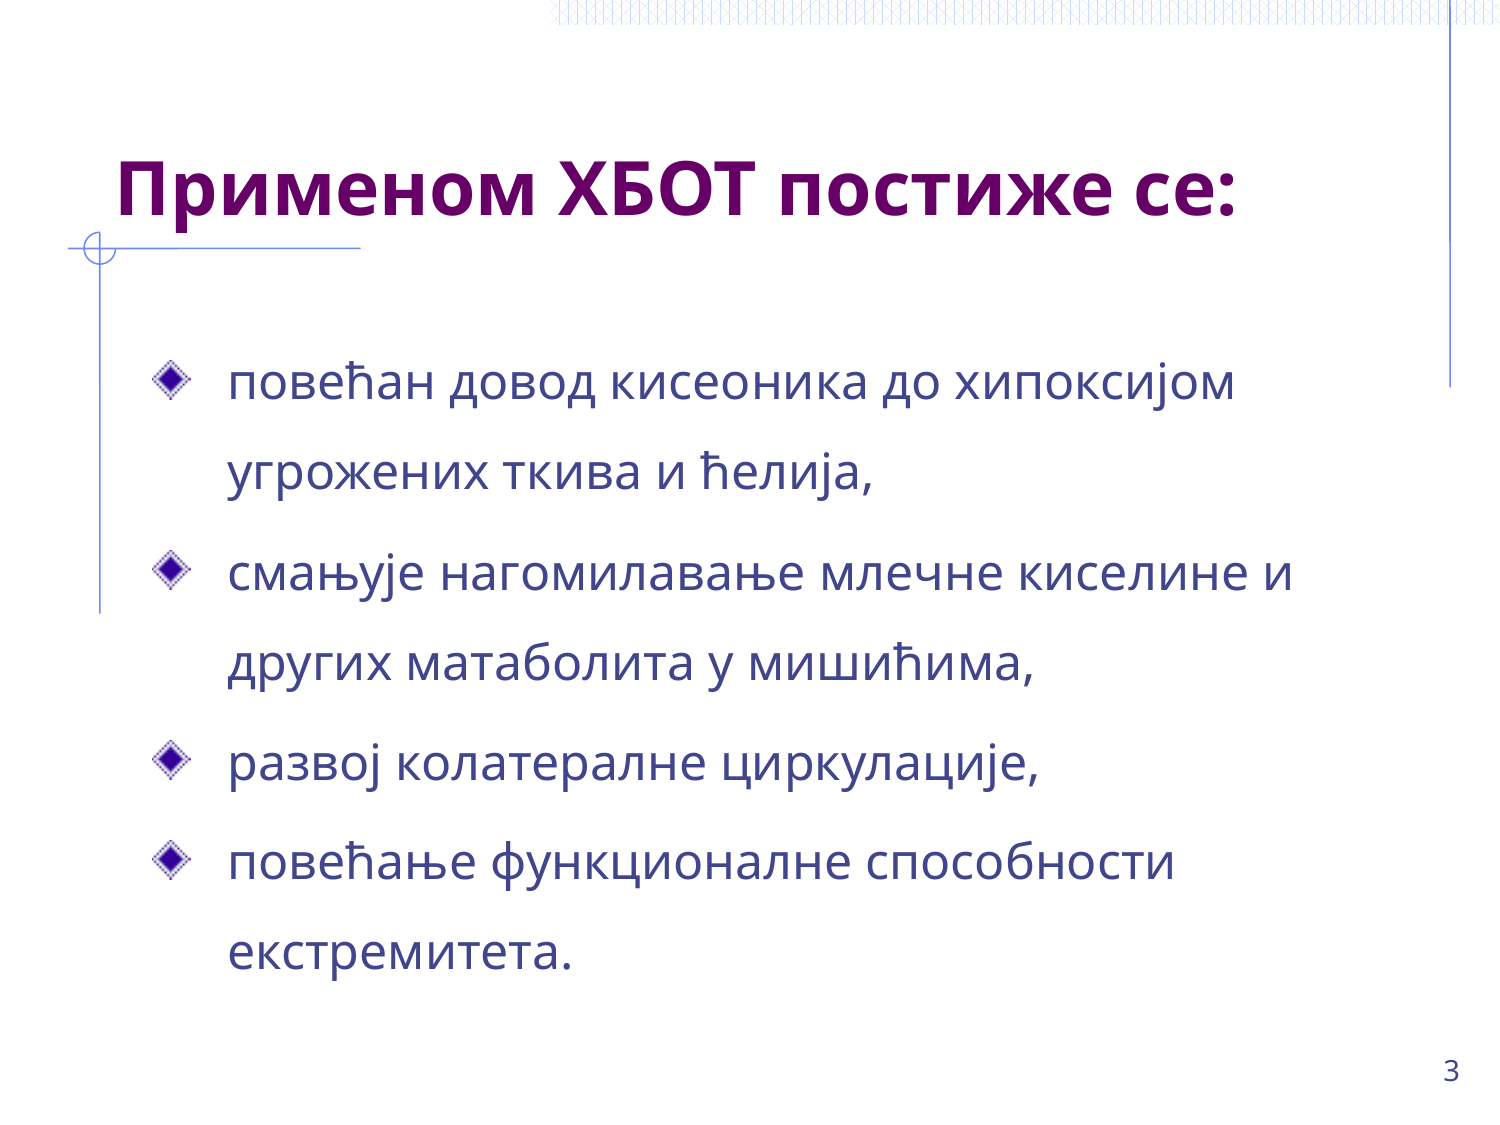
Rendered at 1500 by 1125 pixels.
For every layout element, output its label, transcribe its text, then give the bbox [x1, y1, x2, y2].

slide_number 3 [1162, 1025, 1475, 1100]
title Применом ХБОТ постиже се: [99, 49, 1376, 238]
picture [152, 840, 191, 880]
list повећан довод кисеоника до хипоксијом угрожених ткива и ћелија, смањује нагомилавање млечне киселине и других матаболита у мишићима, развој колатералне циркулације, повећање функционалне способности екстремитета. [137, 312, 1413, 988]
picture [152, 740, 191, 780]
picture [152, 360, 191, 400]
picture [152, 550, 191, 590]
